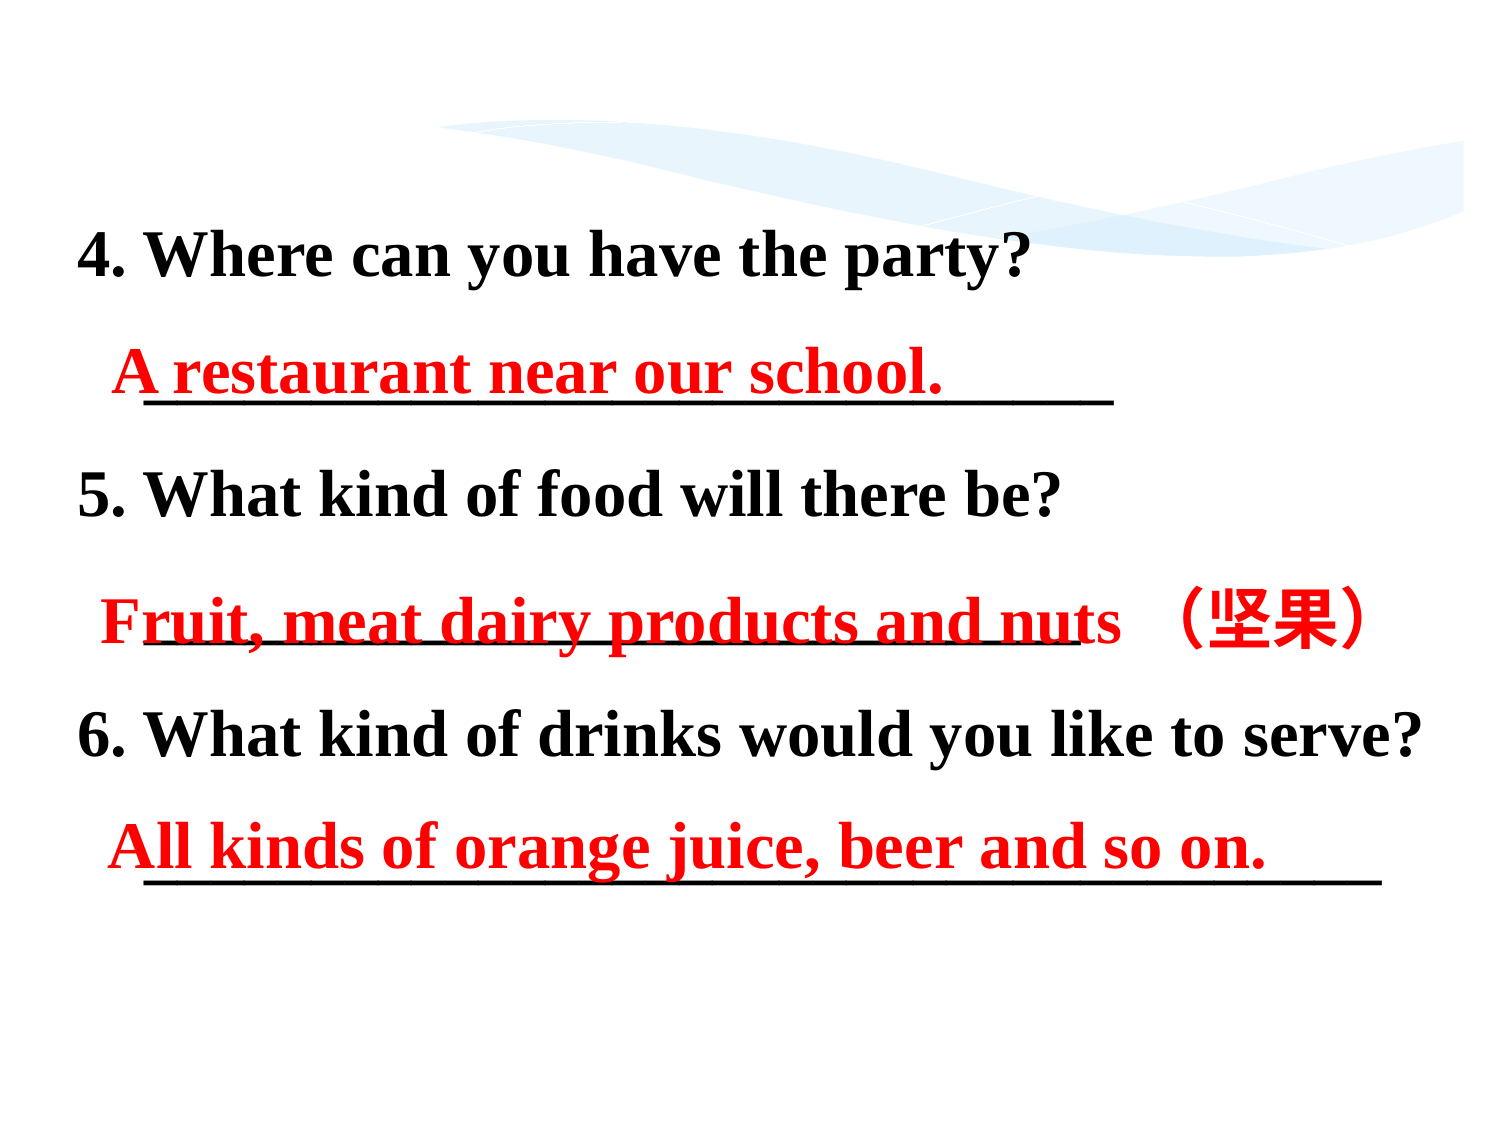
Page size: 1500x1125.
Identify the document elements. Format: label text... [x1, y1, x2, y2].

text_box Fruit, meat dairy products and nuts（坚果） [85, 537, 1500, 665]
text_box 4. Where can you have the party? _____________________________ 5. What kind of food will there be? ____________________________ 6. What kind of drinks would you like to serve? _____________________________________ [62, 162, 1463, 897]
text_box A restaurant near our school. [96, 287, 1073, 415]
text_box All kinds of orange juice, beer and so on. [93, 762, 1397, 890]
